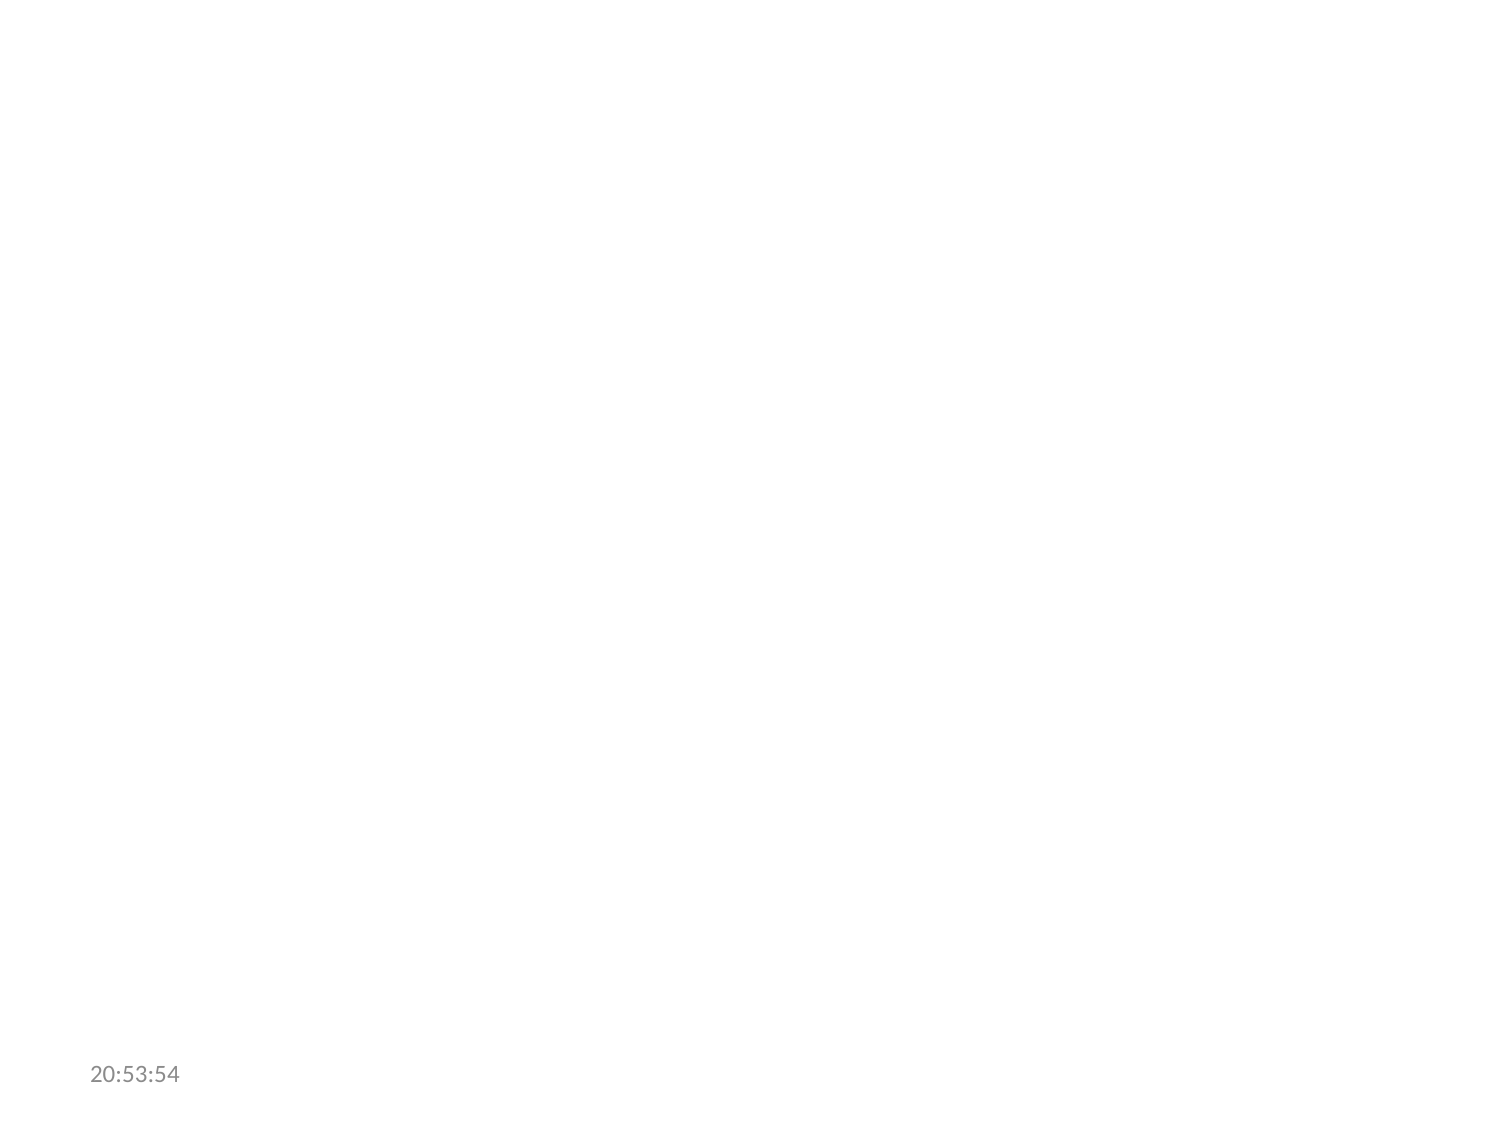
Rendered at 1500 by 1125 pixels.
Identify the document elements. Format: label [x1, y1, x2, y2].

slide_number [75, 1042, 425, 1103]
